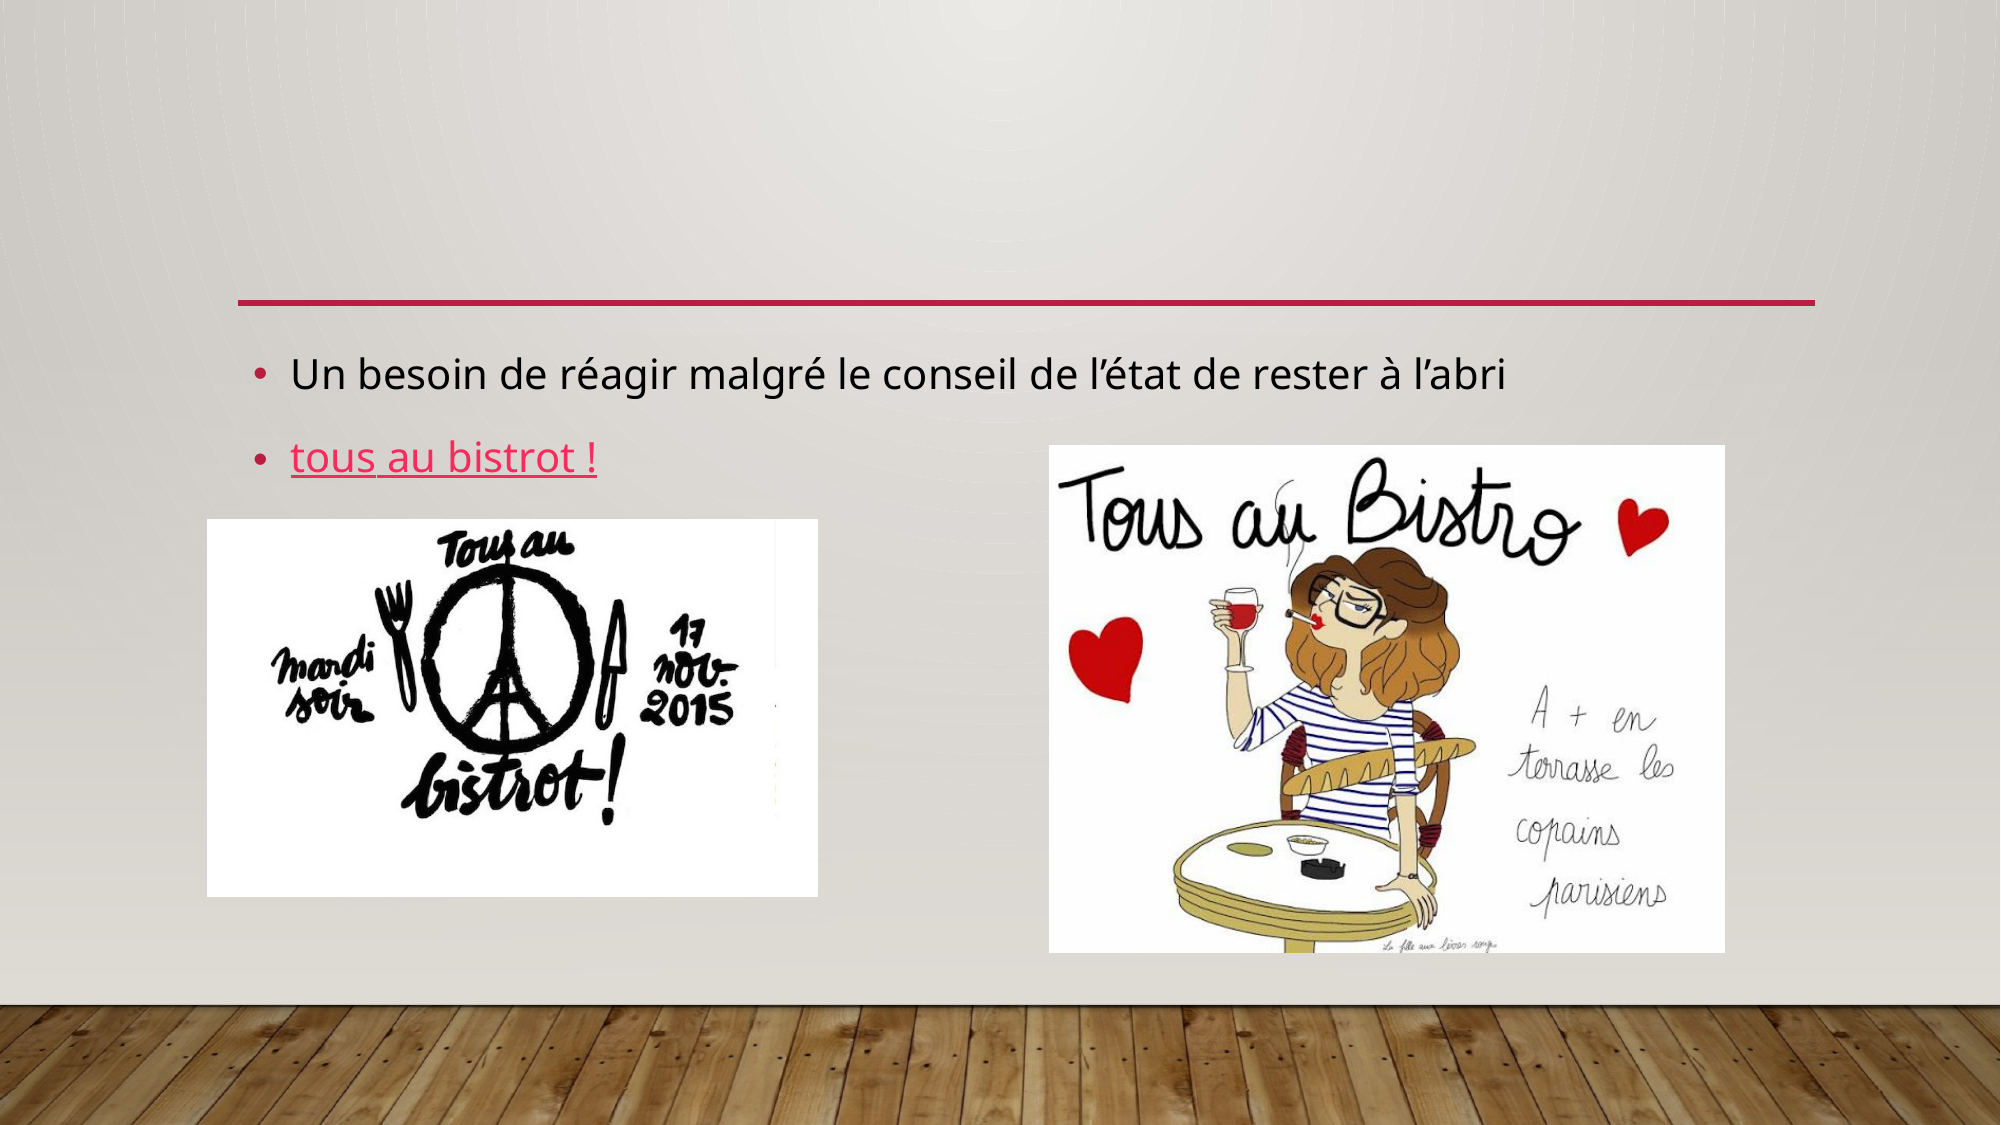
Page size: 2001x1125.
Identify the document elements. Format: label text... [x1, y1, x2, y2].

list Un besoin de réagir malgré le conseil de l’état de rester à l’abri tous au bistrot ! [238, 330, 1814, 897]
picture [0, 1005, 2000, 1125]
picture [207, 519, 819, 897]
picture [1049, 445, 1726, 953]
